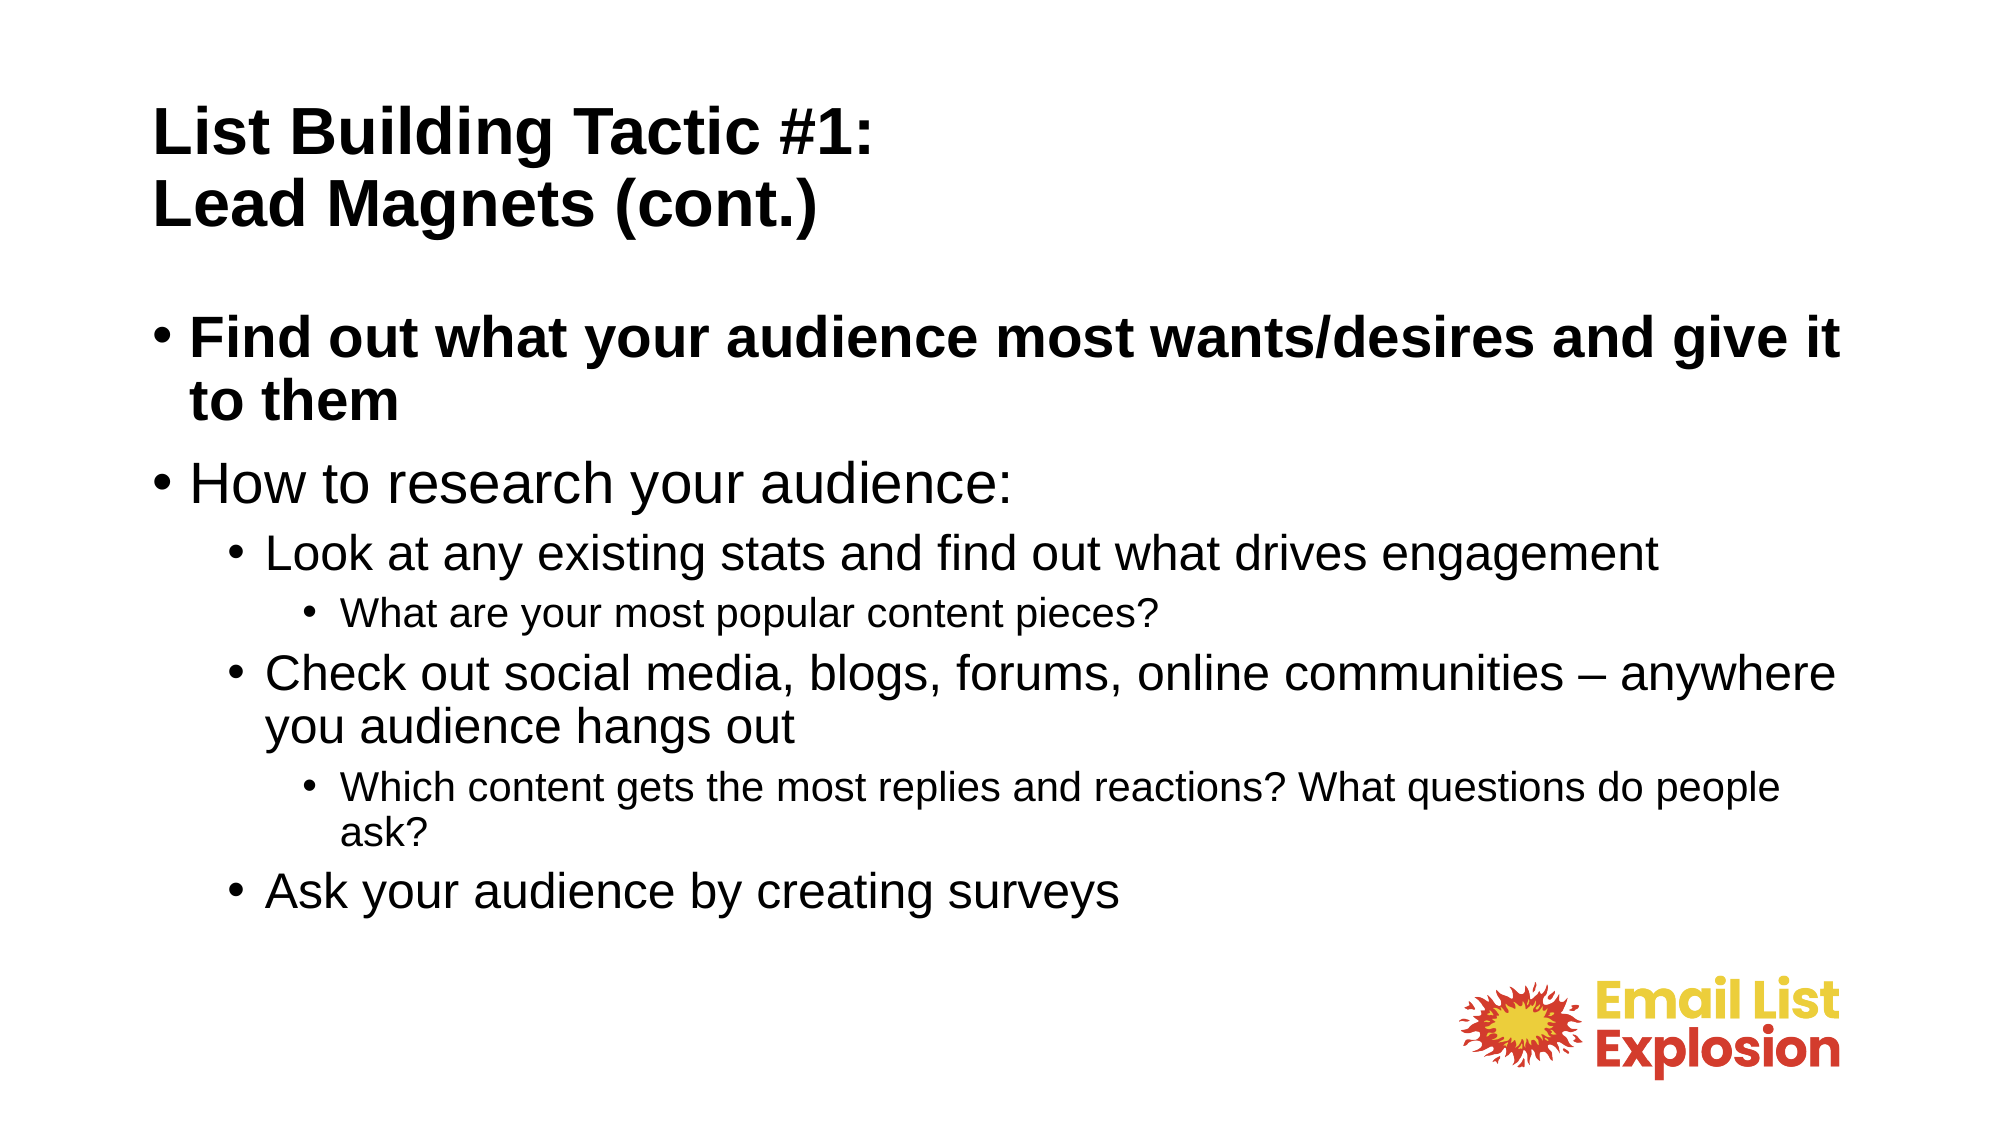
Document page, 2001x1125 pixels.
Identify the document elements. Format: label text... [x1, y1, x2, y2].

title List Building Tactic #1: Lead Magnets (cont.) [137, 59, 1863, 278]
picture [1448, 1014, 1849, 1103]
list Find out what your audience most wants/desires and give it to them How to research your audience: Look at any existing stats and find out what drives engagement What are your most popular content pieces? Check out social media, blogs, forums, online communities – anywhere you audience hangs out Which content gets the most replies and reactions? What questions do people ask? Ask your audience by creating surveys [137, 299, 1863, 1014]
